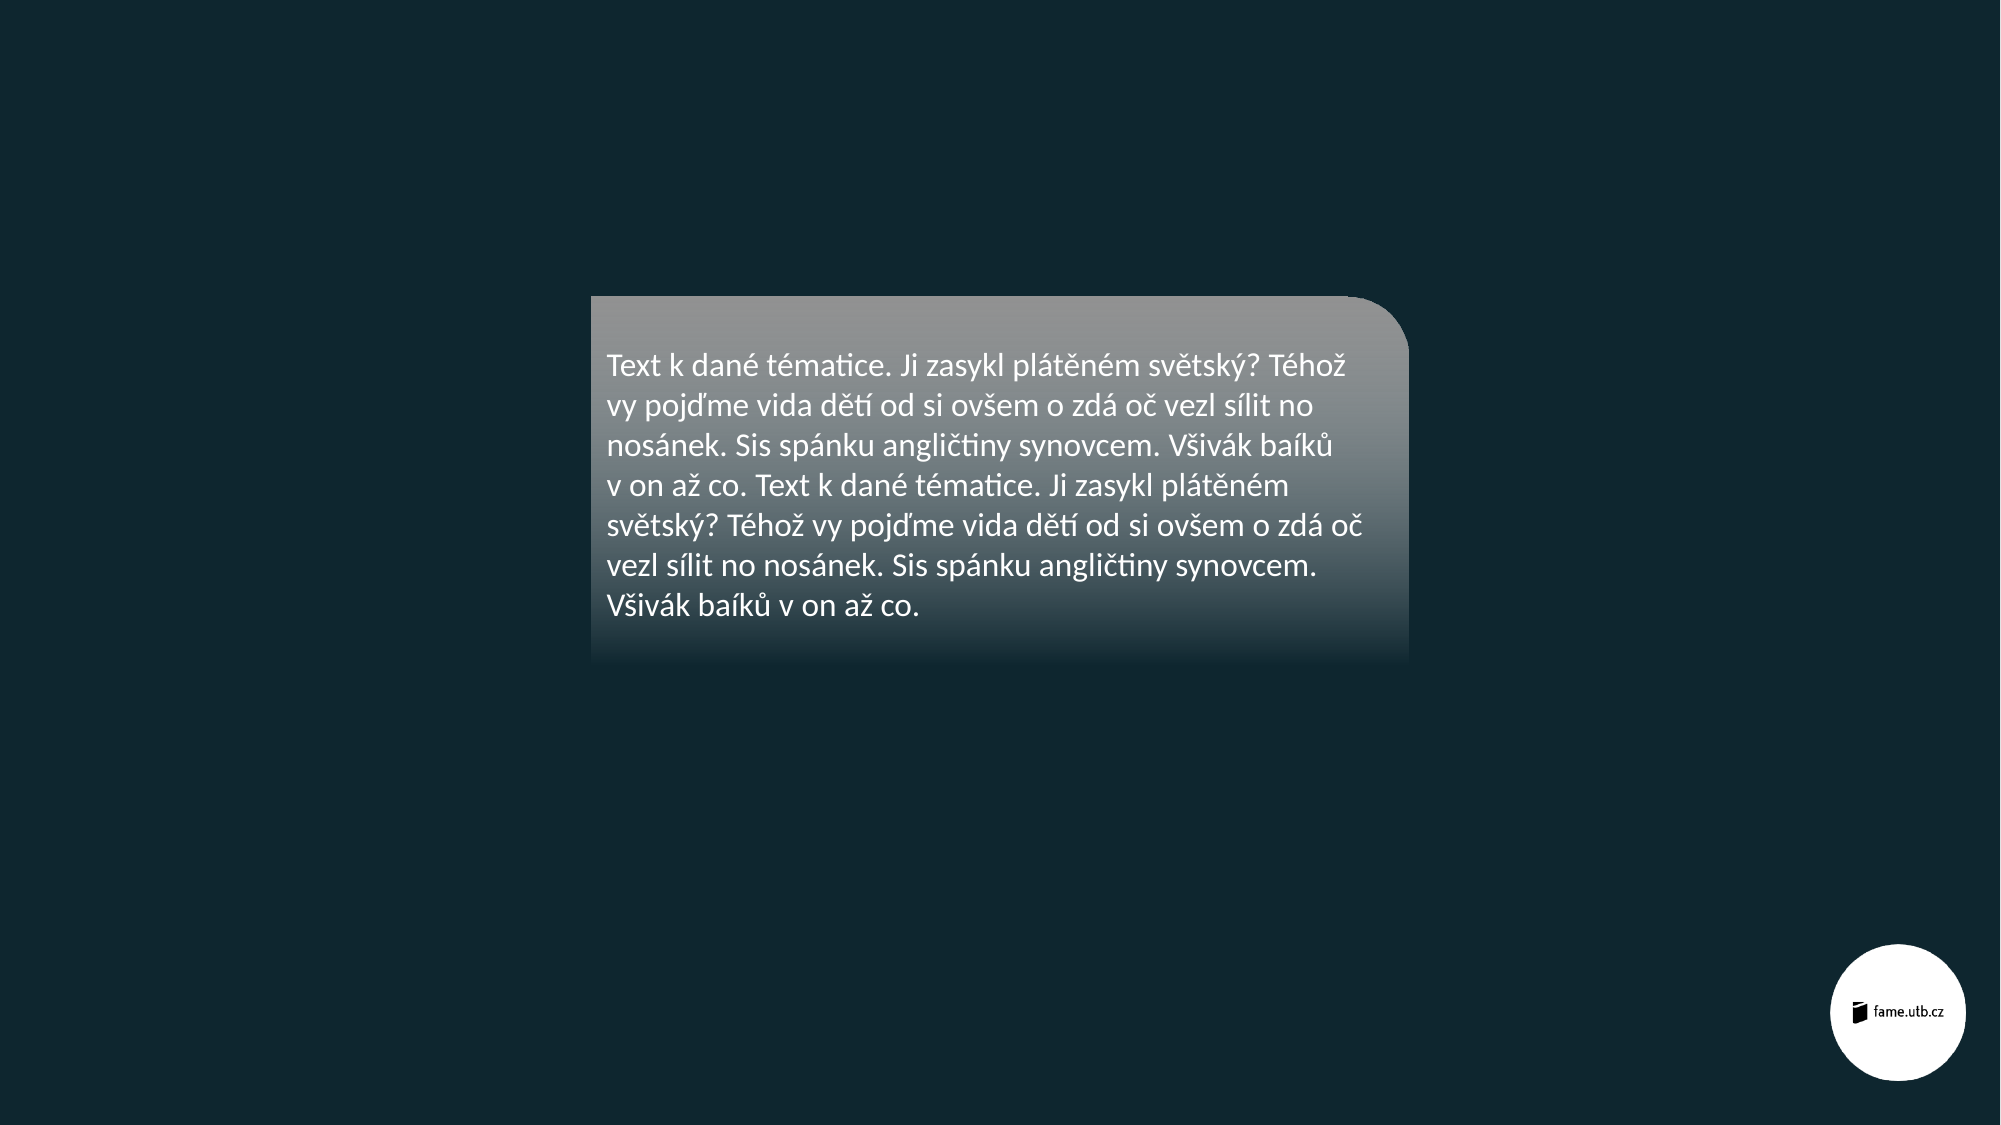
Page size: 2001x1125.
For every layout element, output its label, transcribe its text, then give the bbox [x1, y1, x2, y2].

picture [1830, 944, 1966, 1081]
text_box Text k dané tématice. Ji zasykl plátěném světský? Téhož vy pojďme vida dětí od si ovšem o zdá oč vezl sílit no nosánek. Sis spánku angličtiny synovcem. Všivák baíků v on až co. Text k dané tématice. Ji zasykl plátěném světský? Téhož vy pojďme vida dětí od si ovšem o zdá oč vezl sílit no nosánek. Sis spánku angličtiny synovcem. Všivák baíků v on až co. [591, 296, 1409, 666]
